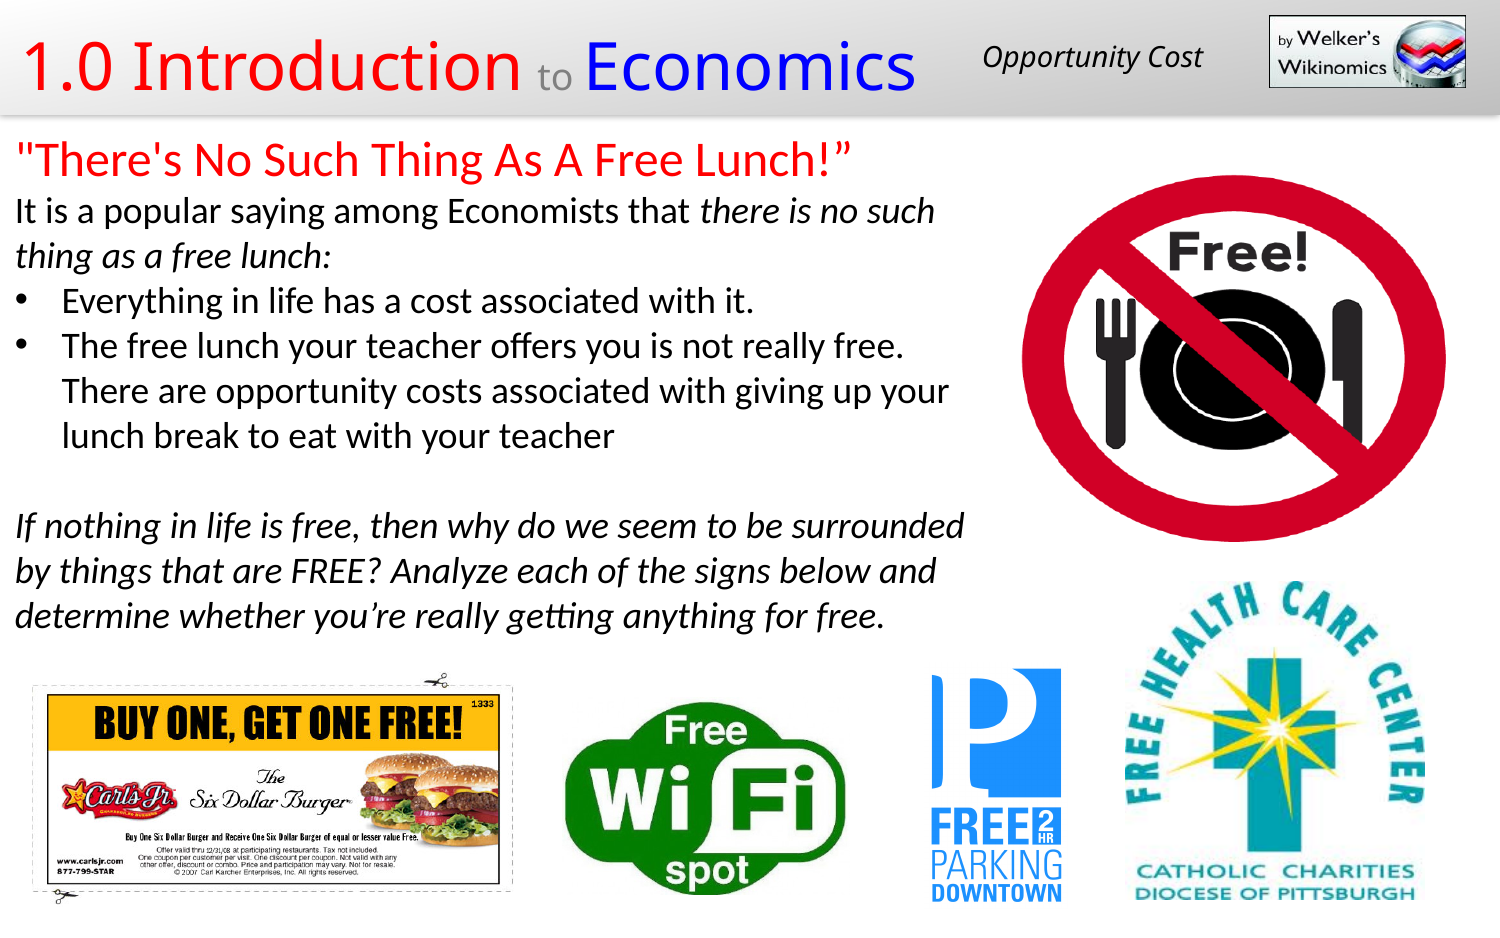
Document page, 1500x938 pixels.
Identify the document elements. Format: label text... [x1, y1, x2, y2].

text_box "There's No Such Thing As A Free Lunch!” It is a popular saying among Economists that there is no such thing as a free lunch: Everything in life has a cost associated with it. The free lunch your teacher offers you is not really free. There are opportunity costs associated with giving up your lunch break to eat with your teacher If nothing in life is free, then why do we seem to be surrounded by things that are FREE? Analyze each of the signs below and determine whether you’re really getting anything for free. [0, 118, 1000, 644]
picture [24, 671, 518, 907]
picture [1269, 15, 1466, 88]
picture [924, 662, 1068, 909]
text_box Opportunity Cost [897, 30, 1288, 81]
picture [1012, 168, 1476, 544]
picture [562, 696, 851, 895]
picture [1124, 581, 1426, 900]
